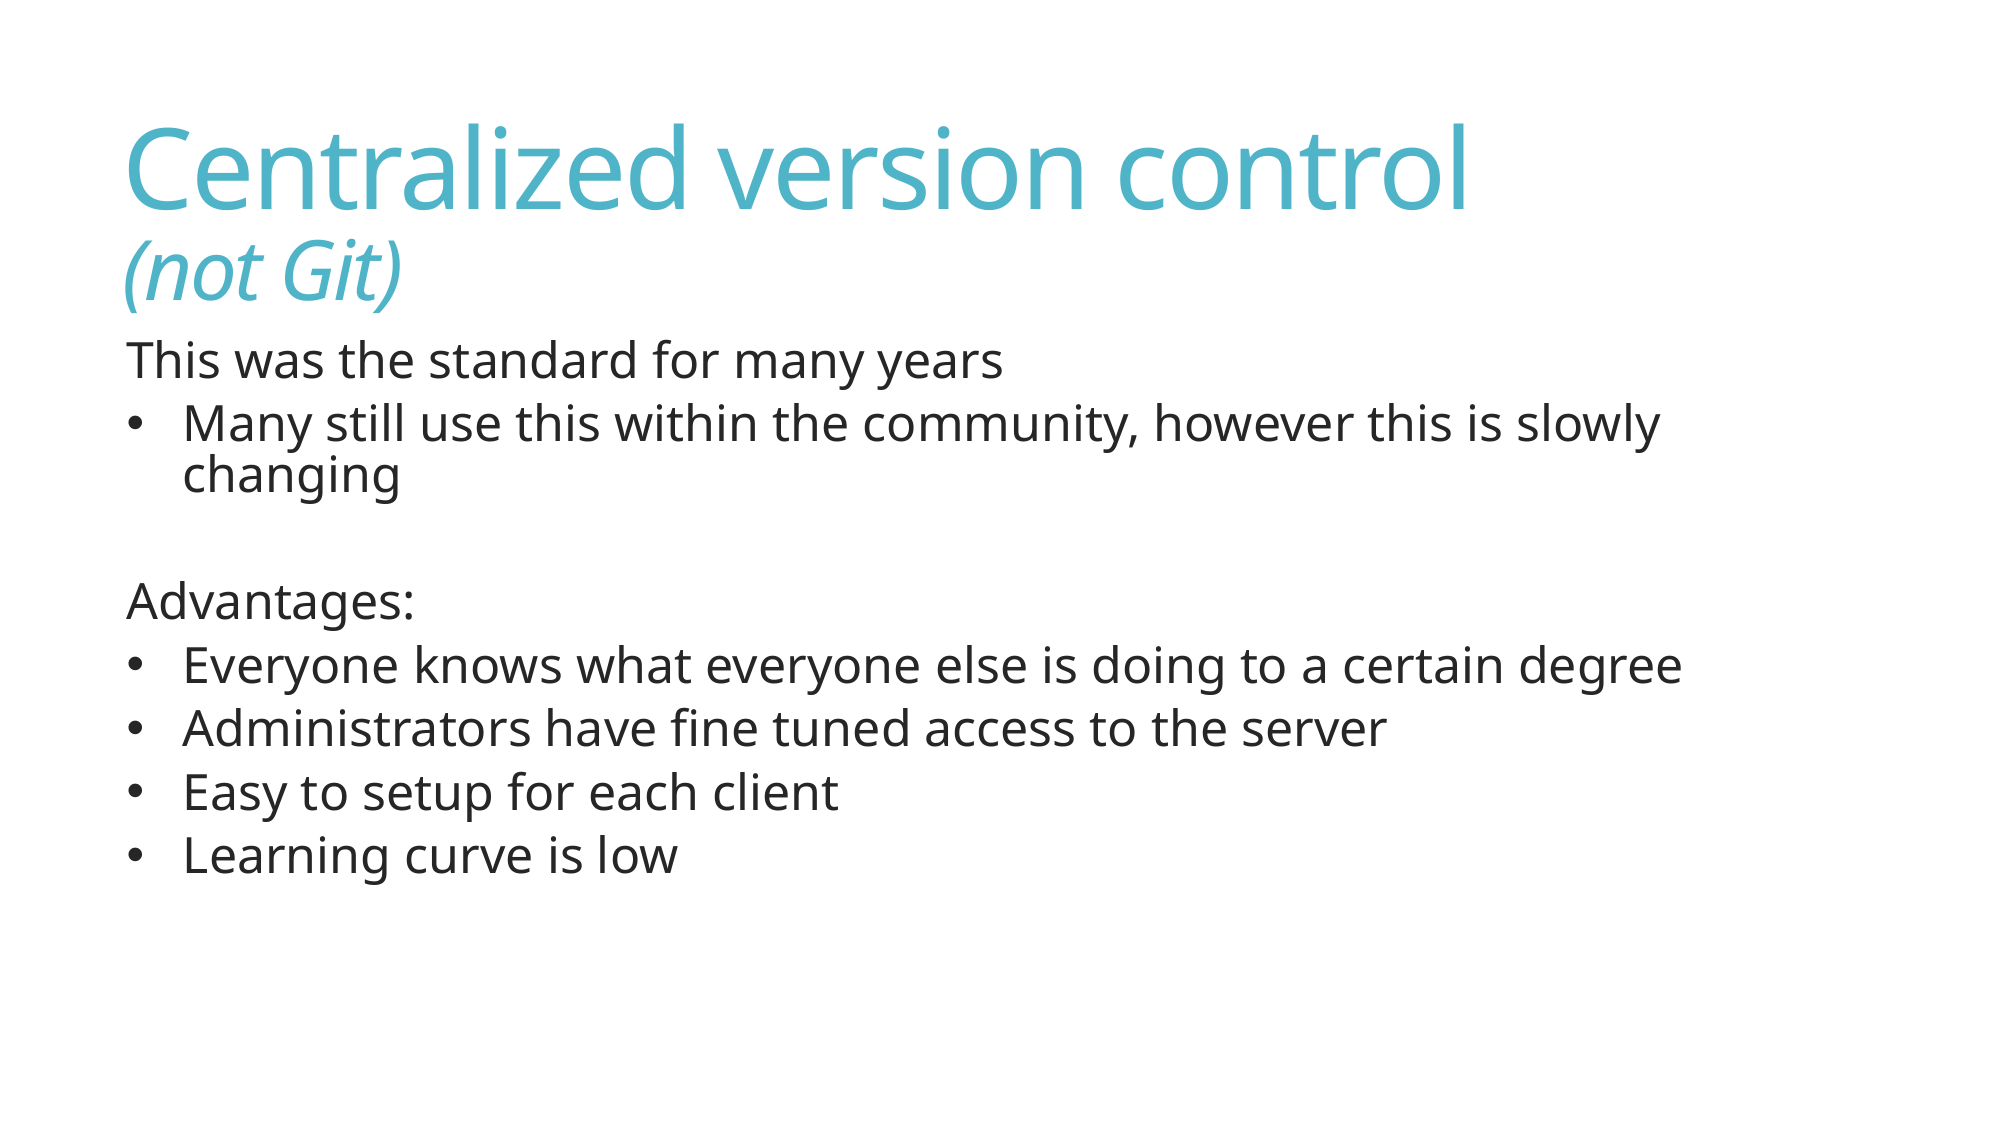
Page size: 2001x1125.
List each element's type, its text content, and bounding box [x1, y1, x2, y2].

list This was the standard for many years Many still use this within the community, however this is slowly changing Advantages: Everyone knows what everyone else is doing to a certain degree Administrators have fine tuned access to the server Easy to setup for each client Learning curve is low [111, 329, 1876, 948]
title Centralized version control (not Git) [107, 81, 1875, 354]
